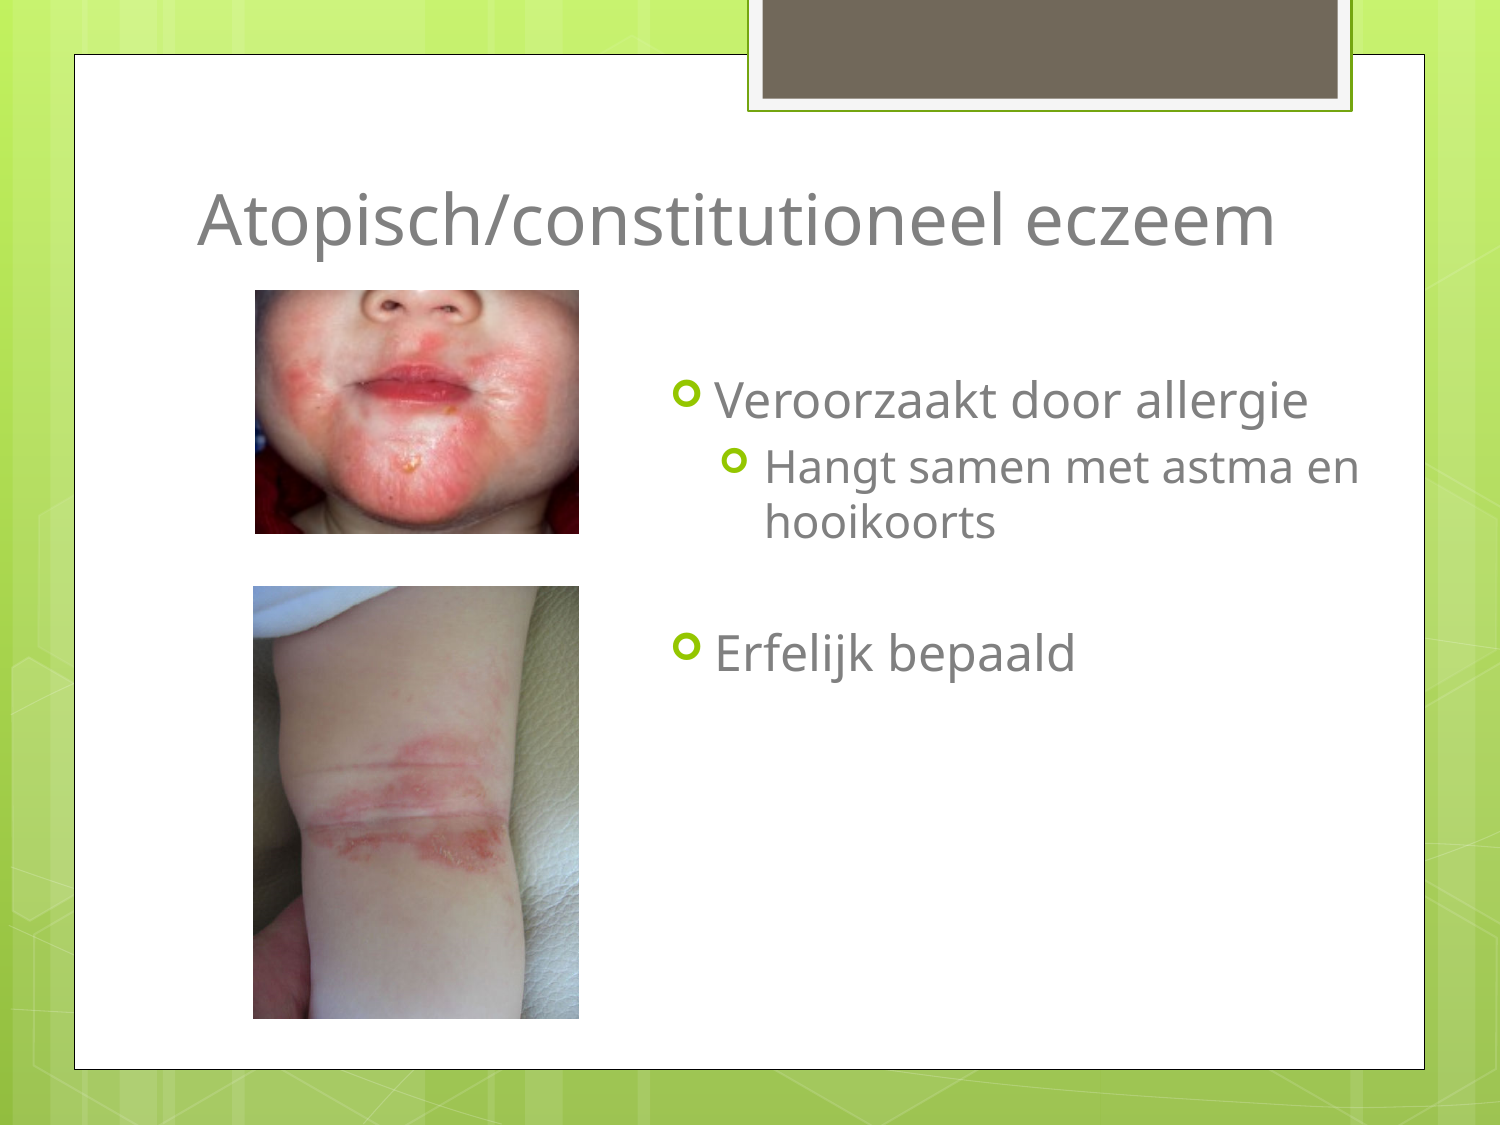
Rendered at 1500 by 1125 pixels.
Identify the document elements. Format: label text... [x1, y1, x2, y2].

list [255, 290, 579, 535]
picture [253, 585, 579, 1019]
title Atopisch/constitutioneel eczeem [183, 149, 1336, 268]
list Veroorzaakt door allergie Hangt samen met astma en hooikoorts Erfelijk bepaald [643, 290, 1400, 1035]
